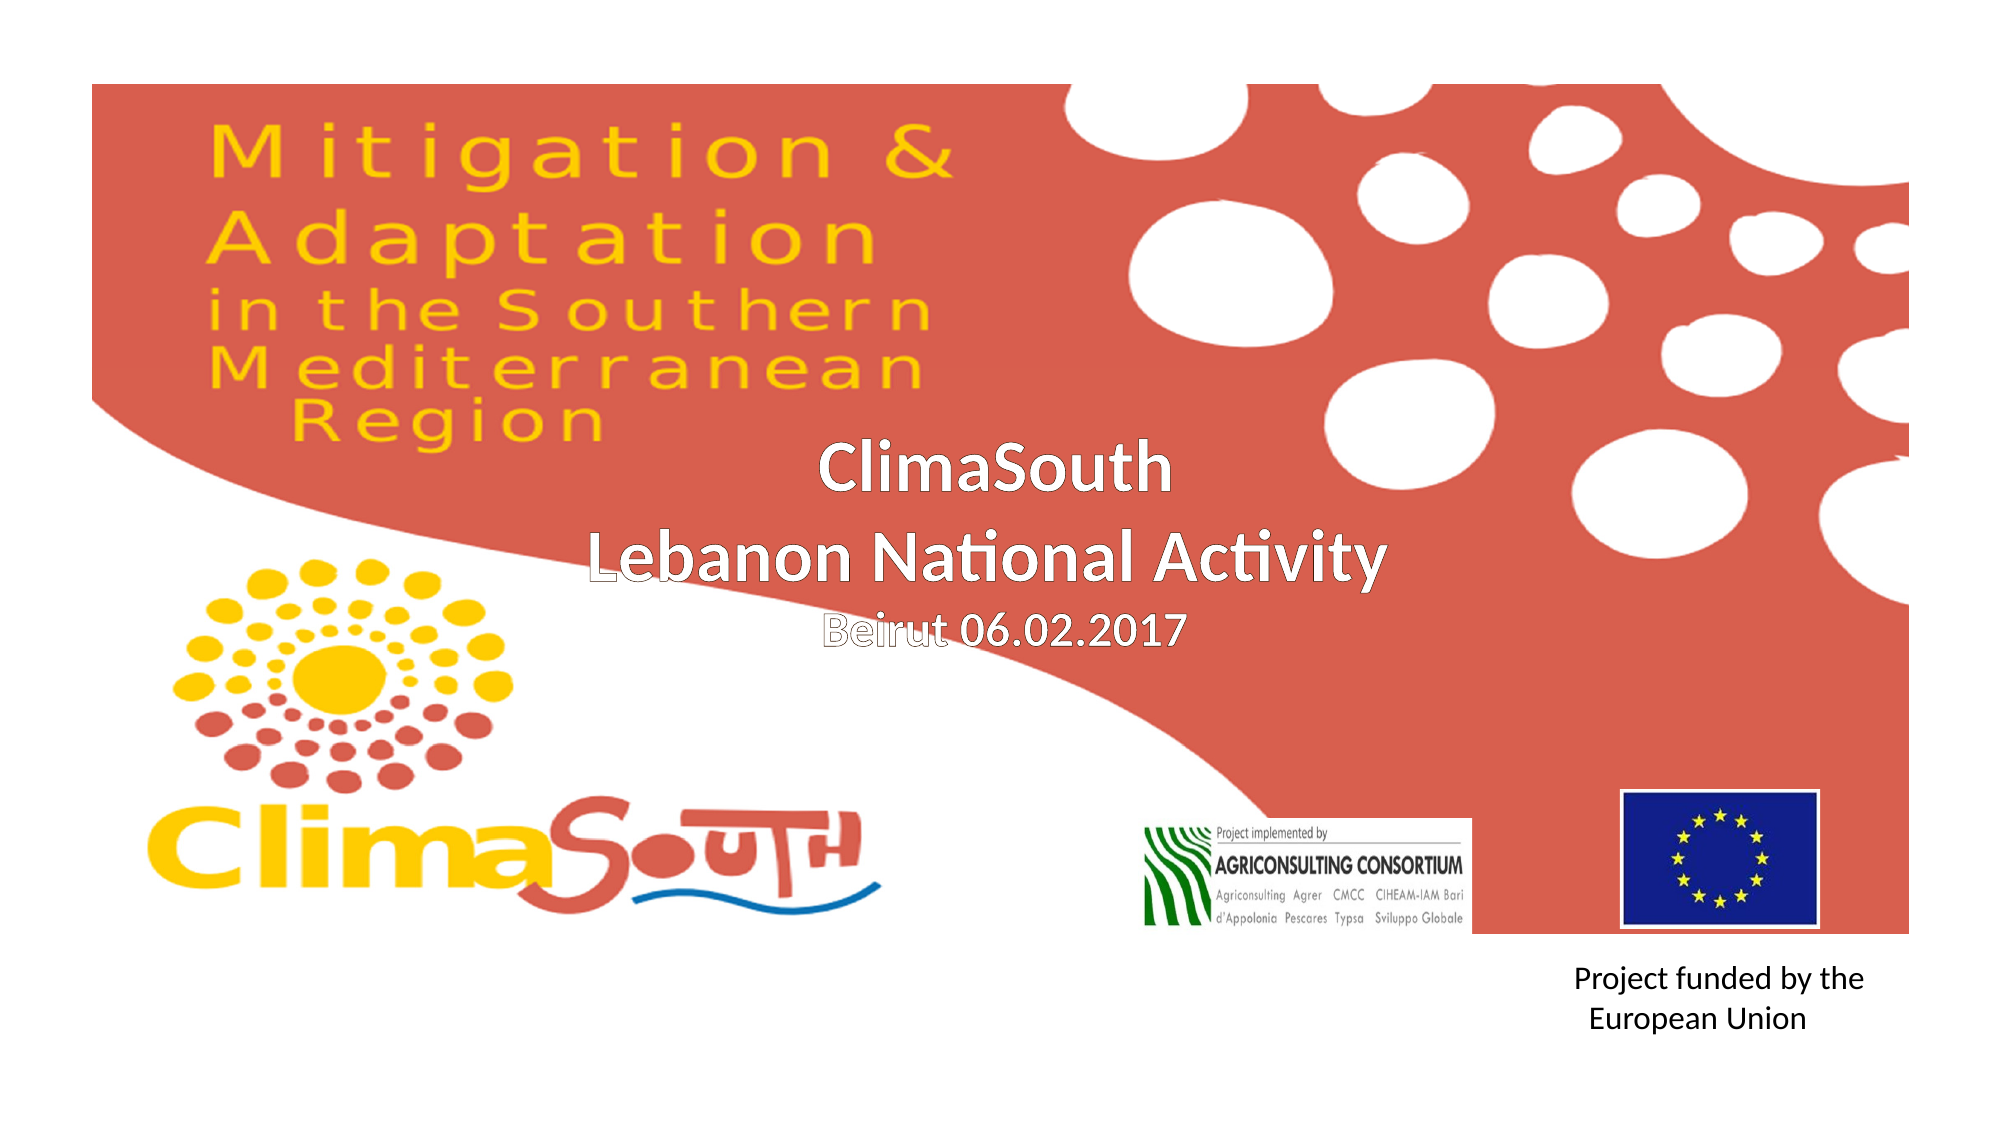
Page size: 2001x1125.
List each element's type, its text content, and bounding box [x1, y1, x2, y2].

text_box Project funded by the European Union [1572, 956, 1868, 1037]
text_box [1138, 818, 1473, 935]
text_box ClimaSouth Lebanon National Activity Beirut 06.02.2017 [537, 408, 1473, 664]
picture [90, 84, 1909, 934]
text_box [1619, 789, 1821, 929]
